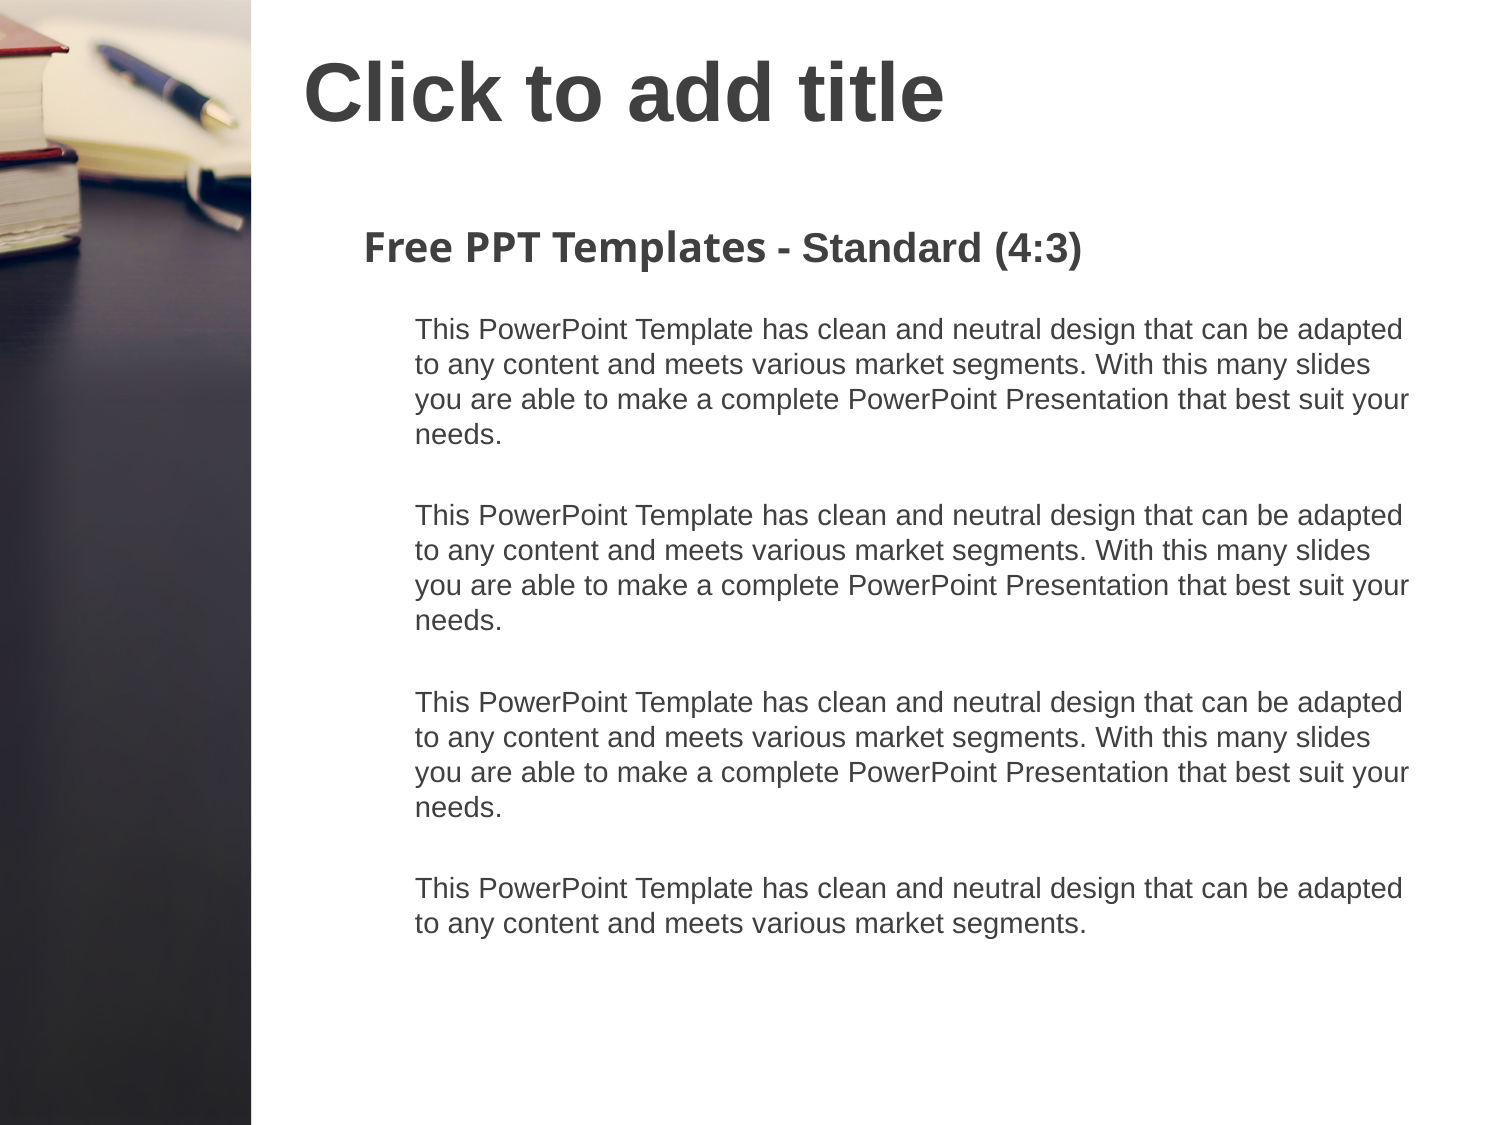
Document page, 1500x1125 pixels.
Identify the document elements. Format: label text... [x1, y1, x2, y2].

picture [0, 0, 1500, 1125]
list Free PPT Templates - Standard (4:3) [348, 208, 1425, 284]
list This PowerPoint Template has clean and neutral design that can be adapted to any content and meets various market segments. With this many slides you are able to make a complete PowerPoint Presentation that best suit your needs. This PowerPoint Template has clean and neutral design that can be adapted to any content and meets various market segments. With this many slides you are able to make a complete PowerPoint Presentation that best suit your needs. This PowerPoint Template has clean and neutral design that can be adapted to any content and meets various market segments. With this many slides you are able to make a complete PowerPoint Presentation that best suit your needs. This PowerPoint Template has clean and neutral design that can be adapted to any content and meets various market segments. [350, 302, 1427, 984]
title Click to add title [265, 0, 1500, 176]
